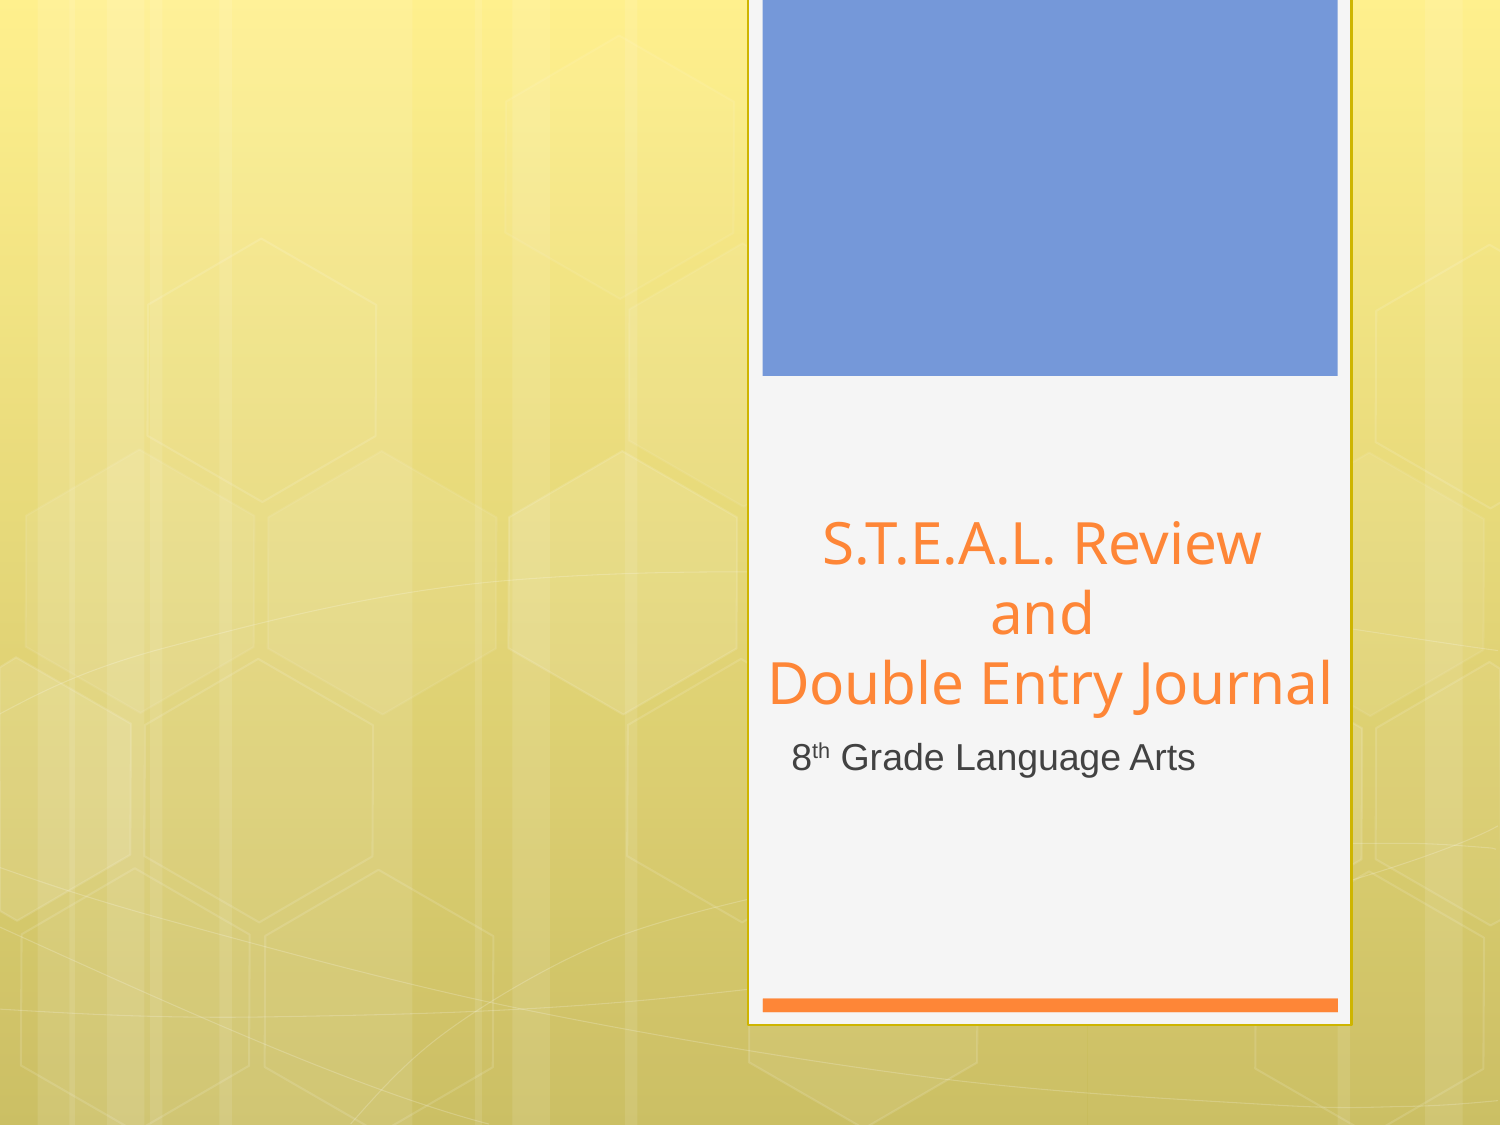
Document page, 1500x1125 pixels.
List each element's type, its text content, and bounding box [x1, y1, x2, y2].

subtitle 8th Grade Language Arts [776, 725, 1320, 933]
title S.T.E.A.L. Review and Double Entry Journal [750, 444, 1350, 724]
